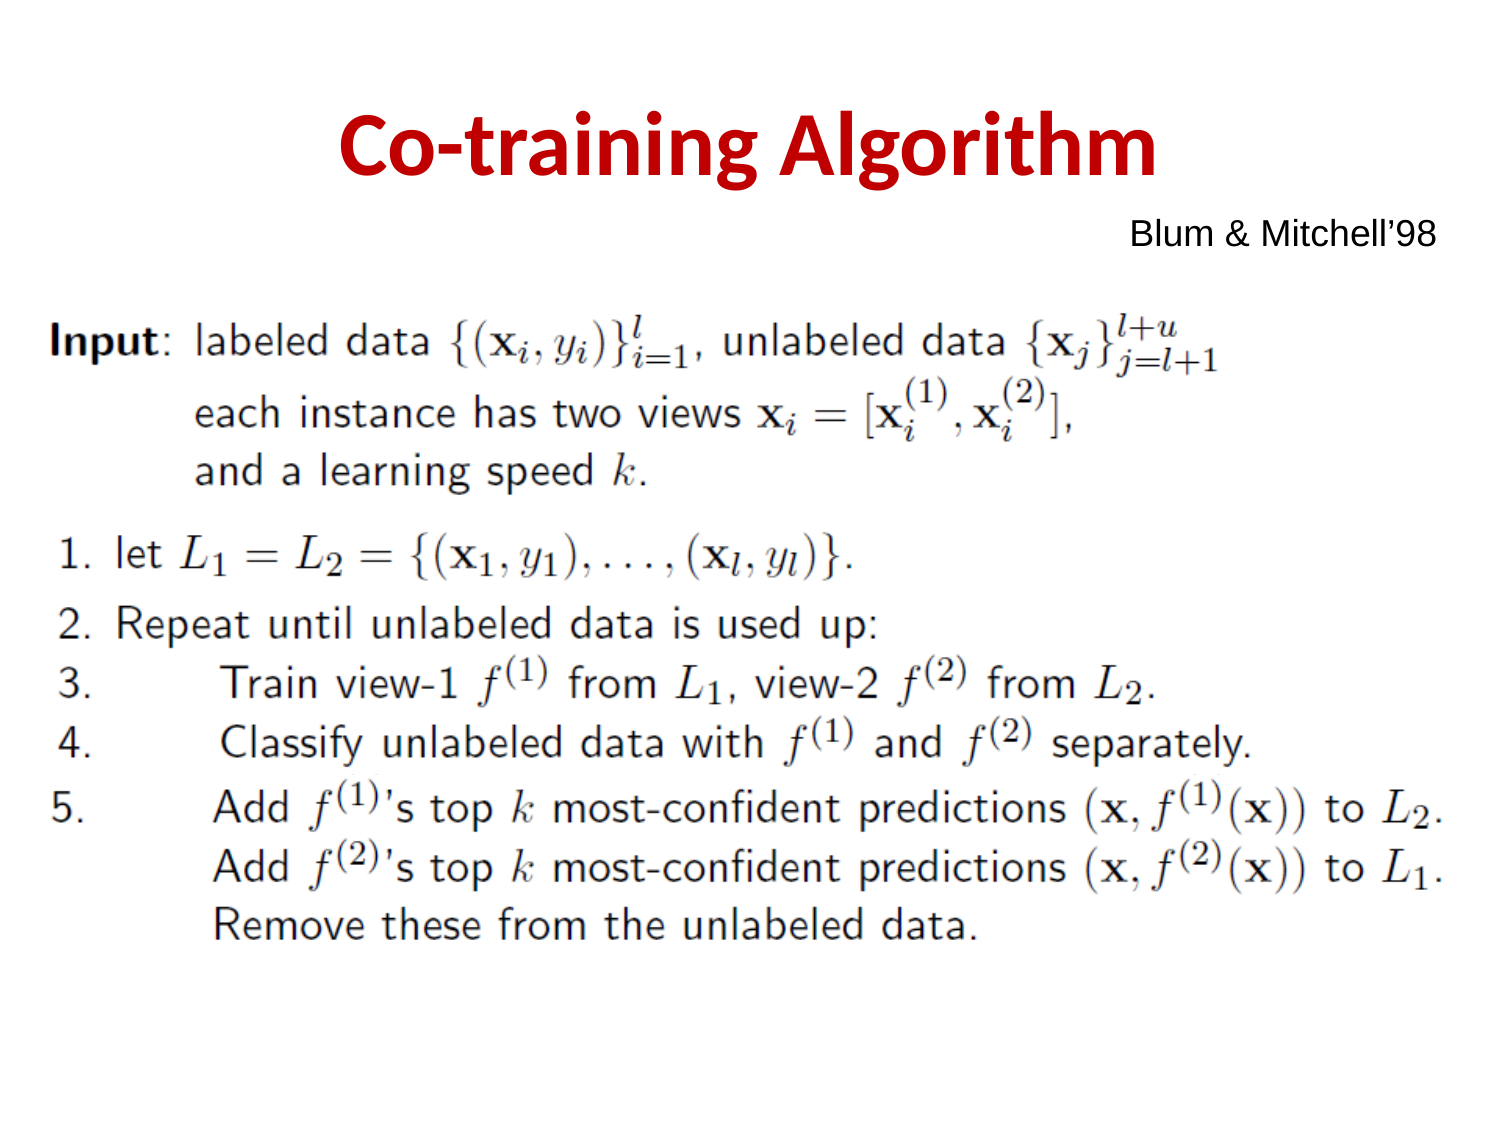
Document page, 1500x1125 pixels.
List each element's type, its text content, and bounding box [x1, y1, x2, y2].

picture [30, 524, 1488, 588]
text_box Blum & Mitchell’98 [1114, 201, 1452, 262]
picture [24, 597, 1488, 965]
title Co-training Algorithm [75, 45, 1425, 233]
picture [21, 276, 1479, 501]
